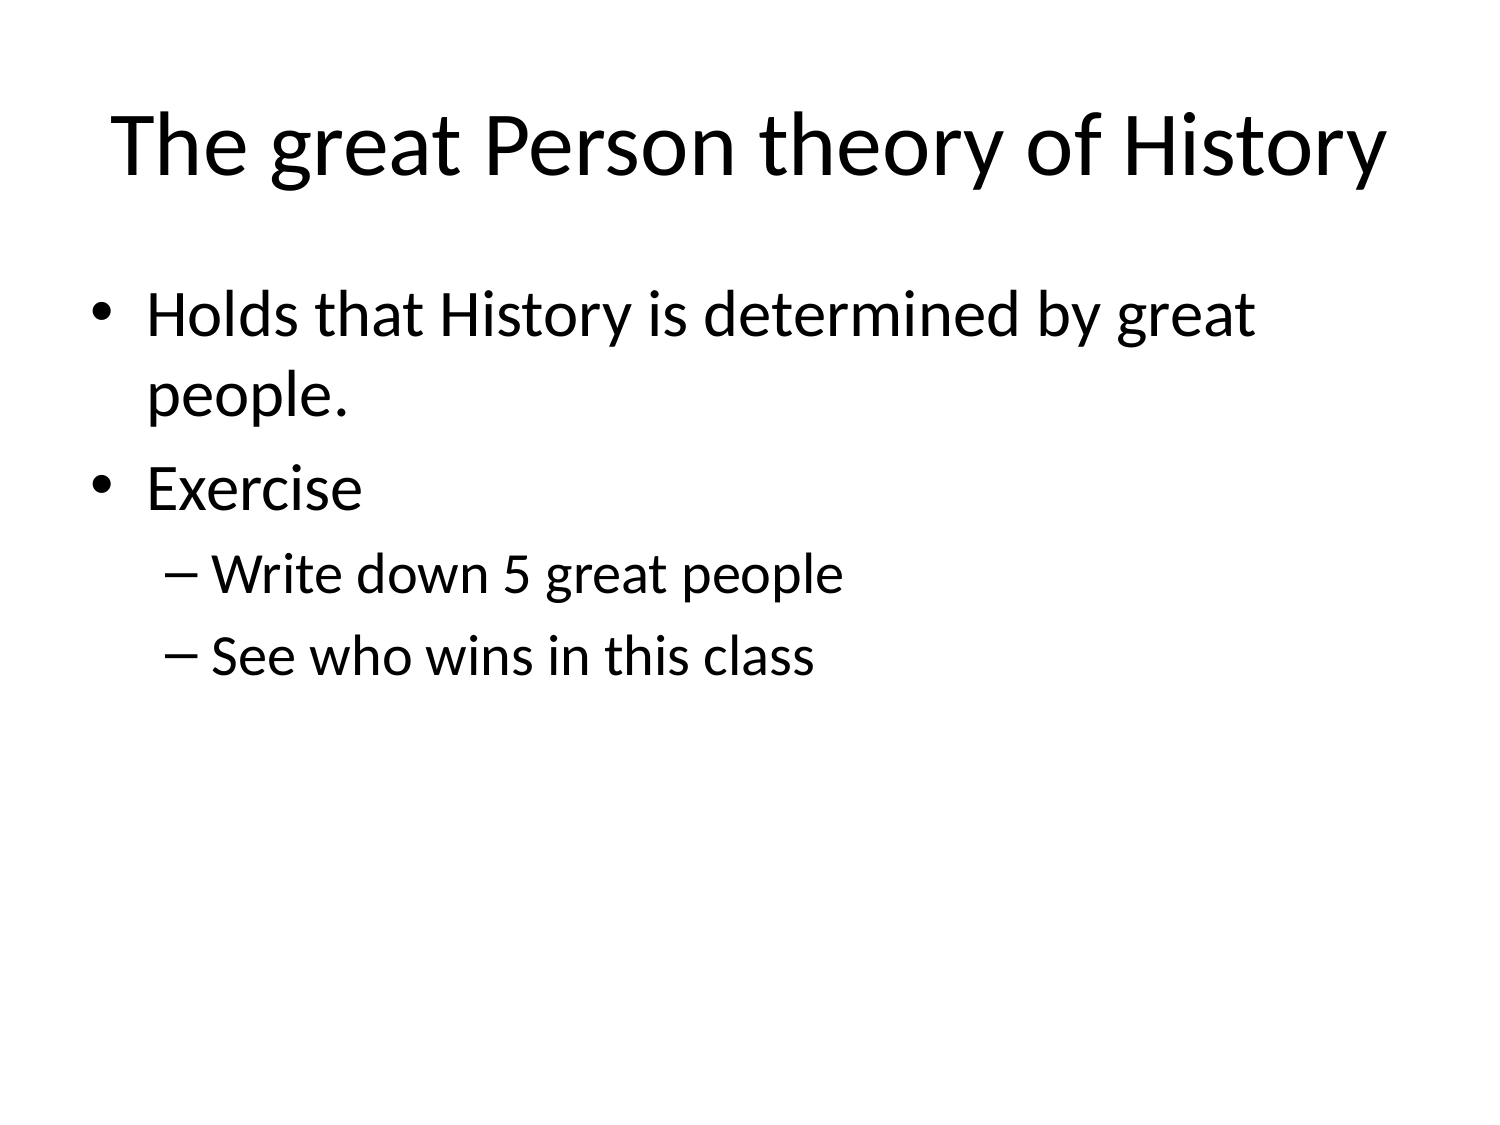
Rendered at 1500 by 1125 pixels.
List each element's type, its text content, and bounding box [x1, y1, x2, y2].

title The great Person theory of History [75, 45, 1425, 233]
list Holds that History is determined by great people. Exercise Write down 5 great people See who wins in this class [75, 262, 1425, 1005]
